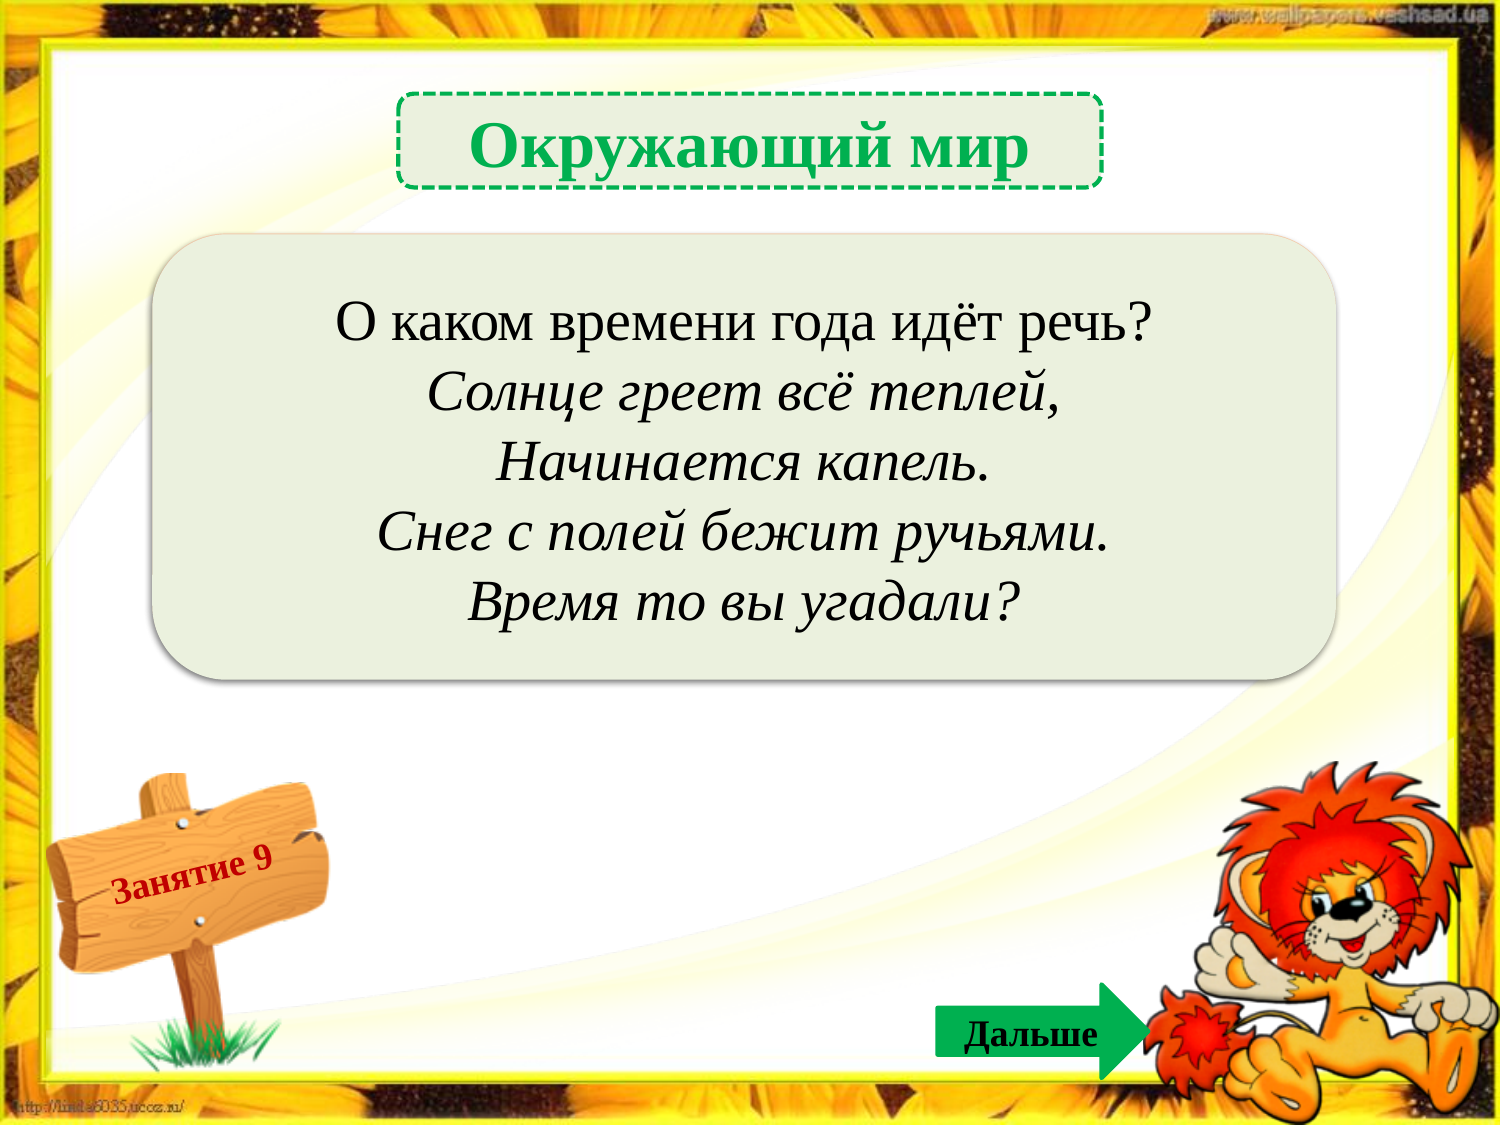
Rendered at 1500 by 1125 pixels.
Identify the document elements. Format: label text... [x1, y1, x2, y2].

text_box [150, 232, 1338, 682]
text_box Окружающий мир [396, 91, 1104, 190]
picture [0, 0, 1500, 1125]
text_box Дальше [935, 982, 1151, 1081]
